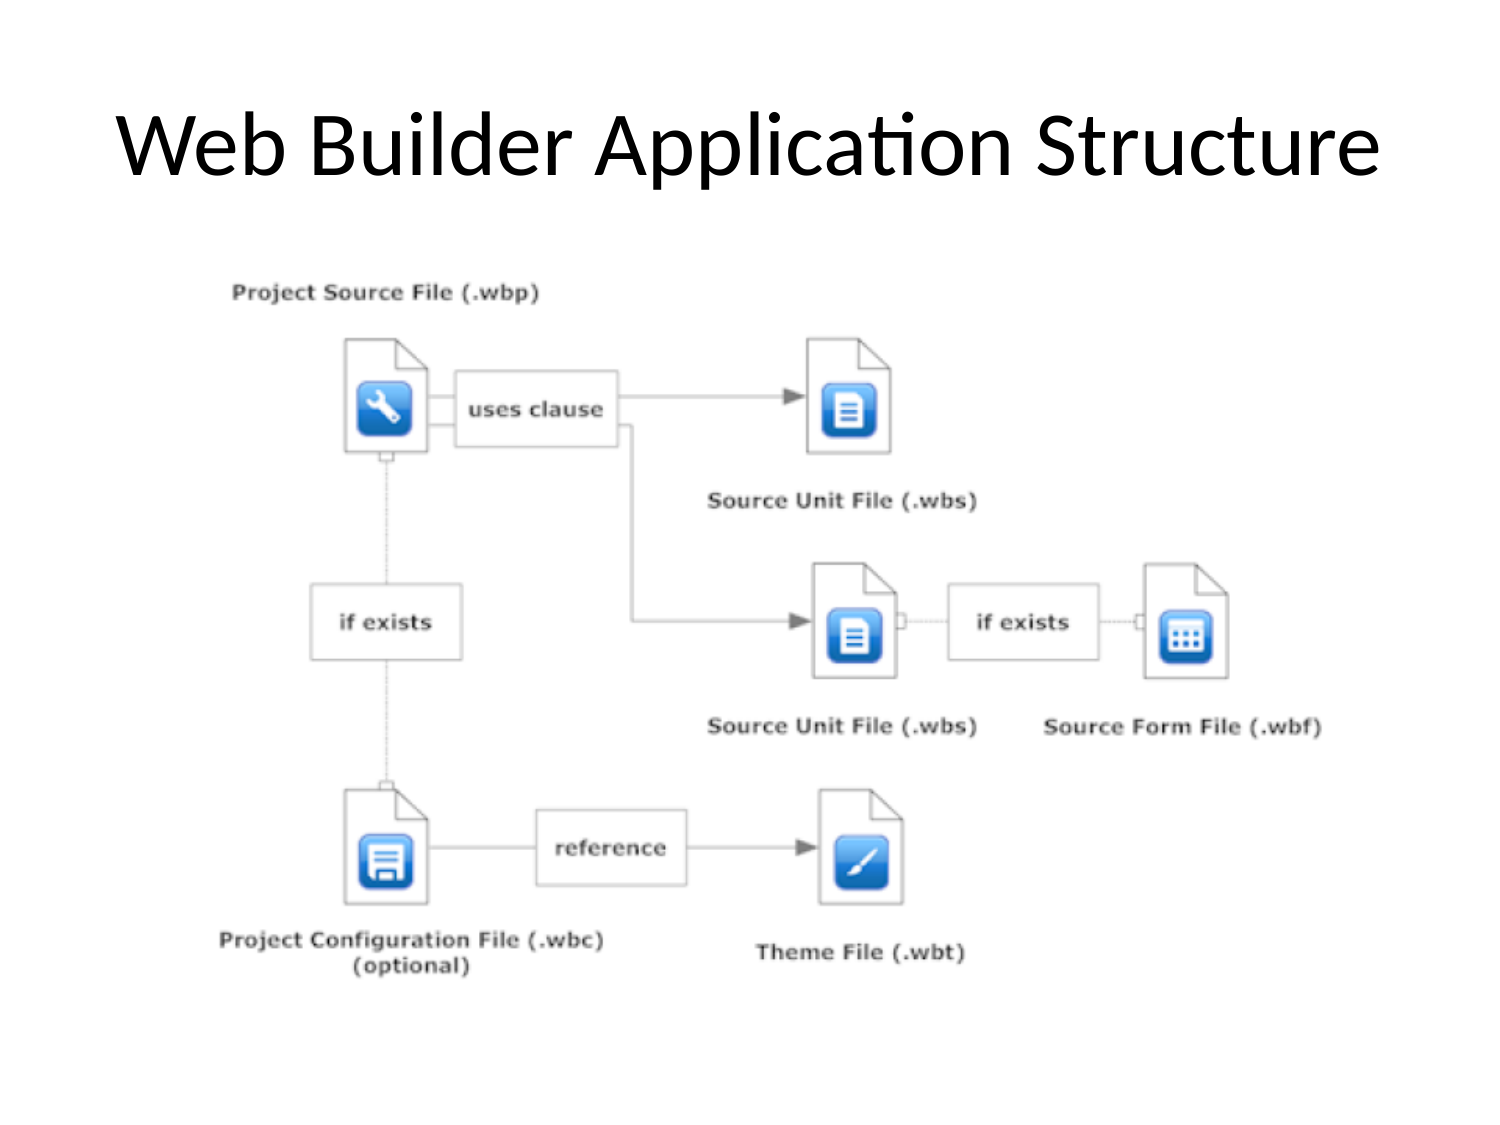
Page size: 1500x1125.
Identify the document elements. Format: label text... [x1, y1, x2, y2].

title Web Builder Application Structure [75, 45, 1425, 233]
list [166, 274, 1334, 994]
